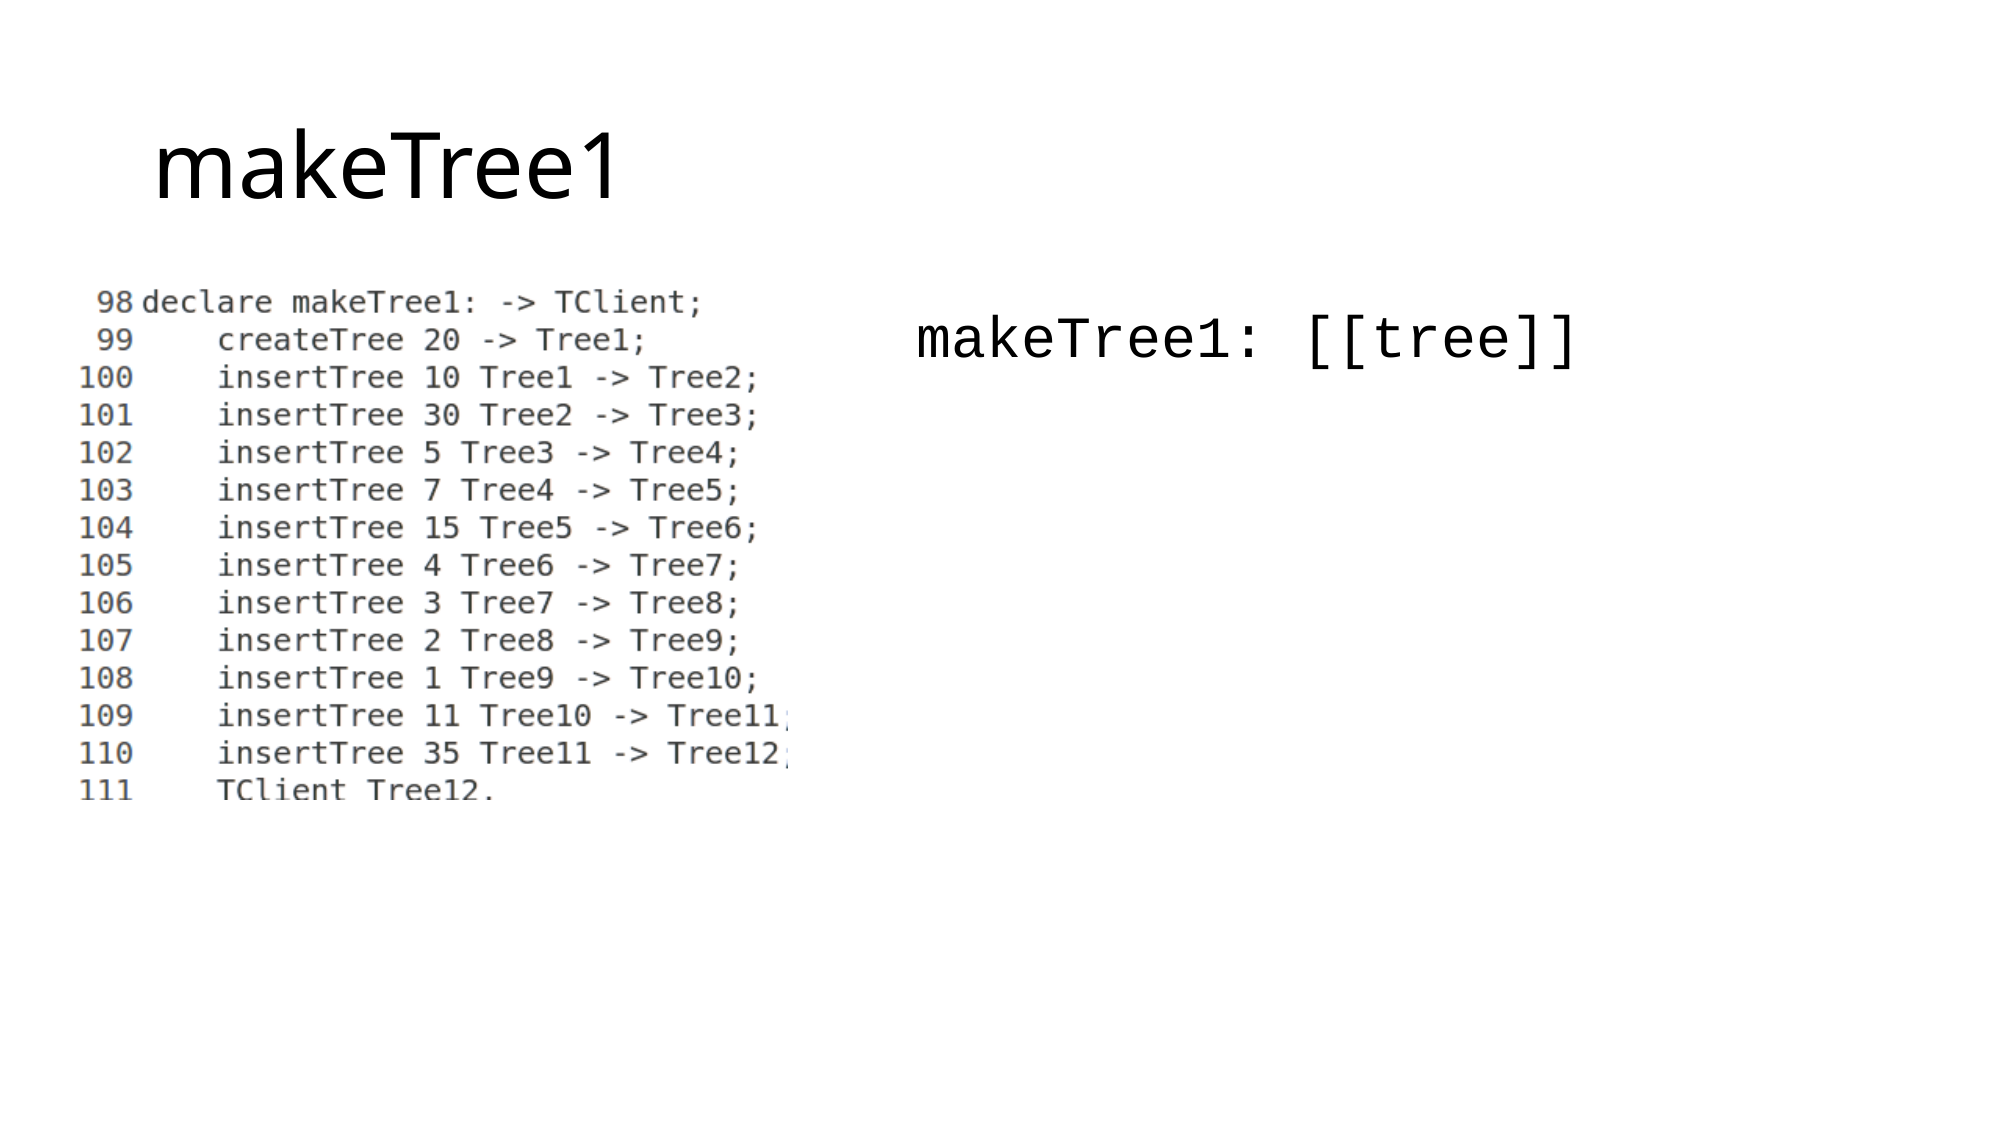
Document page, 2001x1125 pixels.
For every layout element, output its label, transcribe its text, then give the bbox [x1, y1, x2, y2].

picture [73, 277, 788, 800]
title makeTree1 [137, 59, 1863, 278]
list makeTree1: [[tree]] [901, 299, 1863, 1014]
